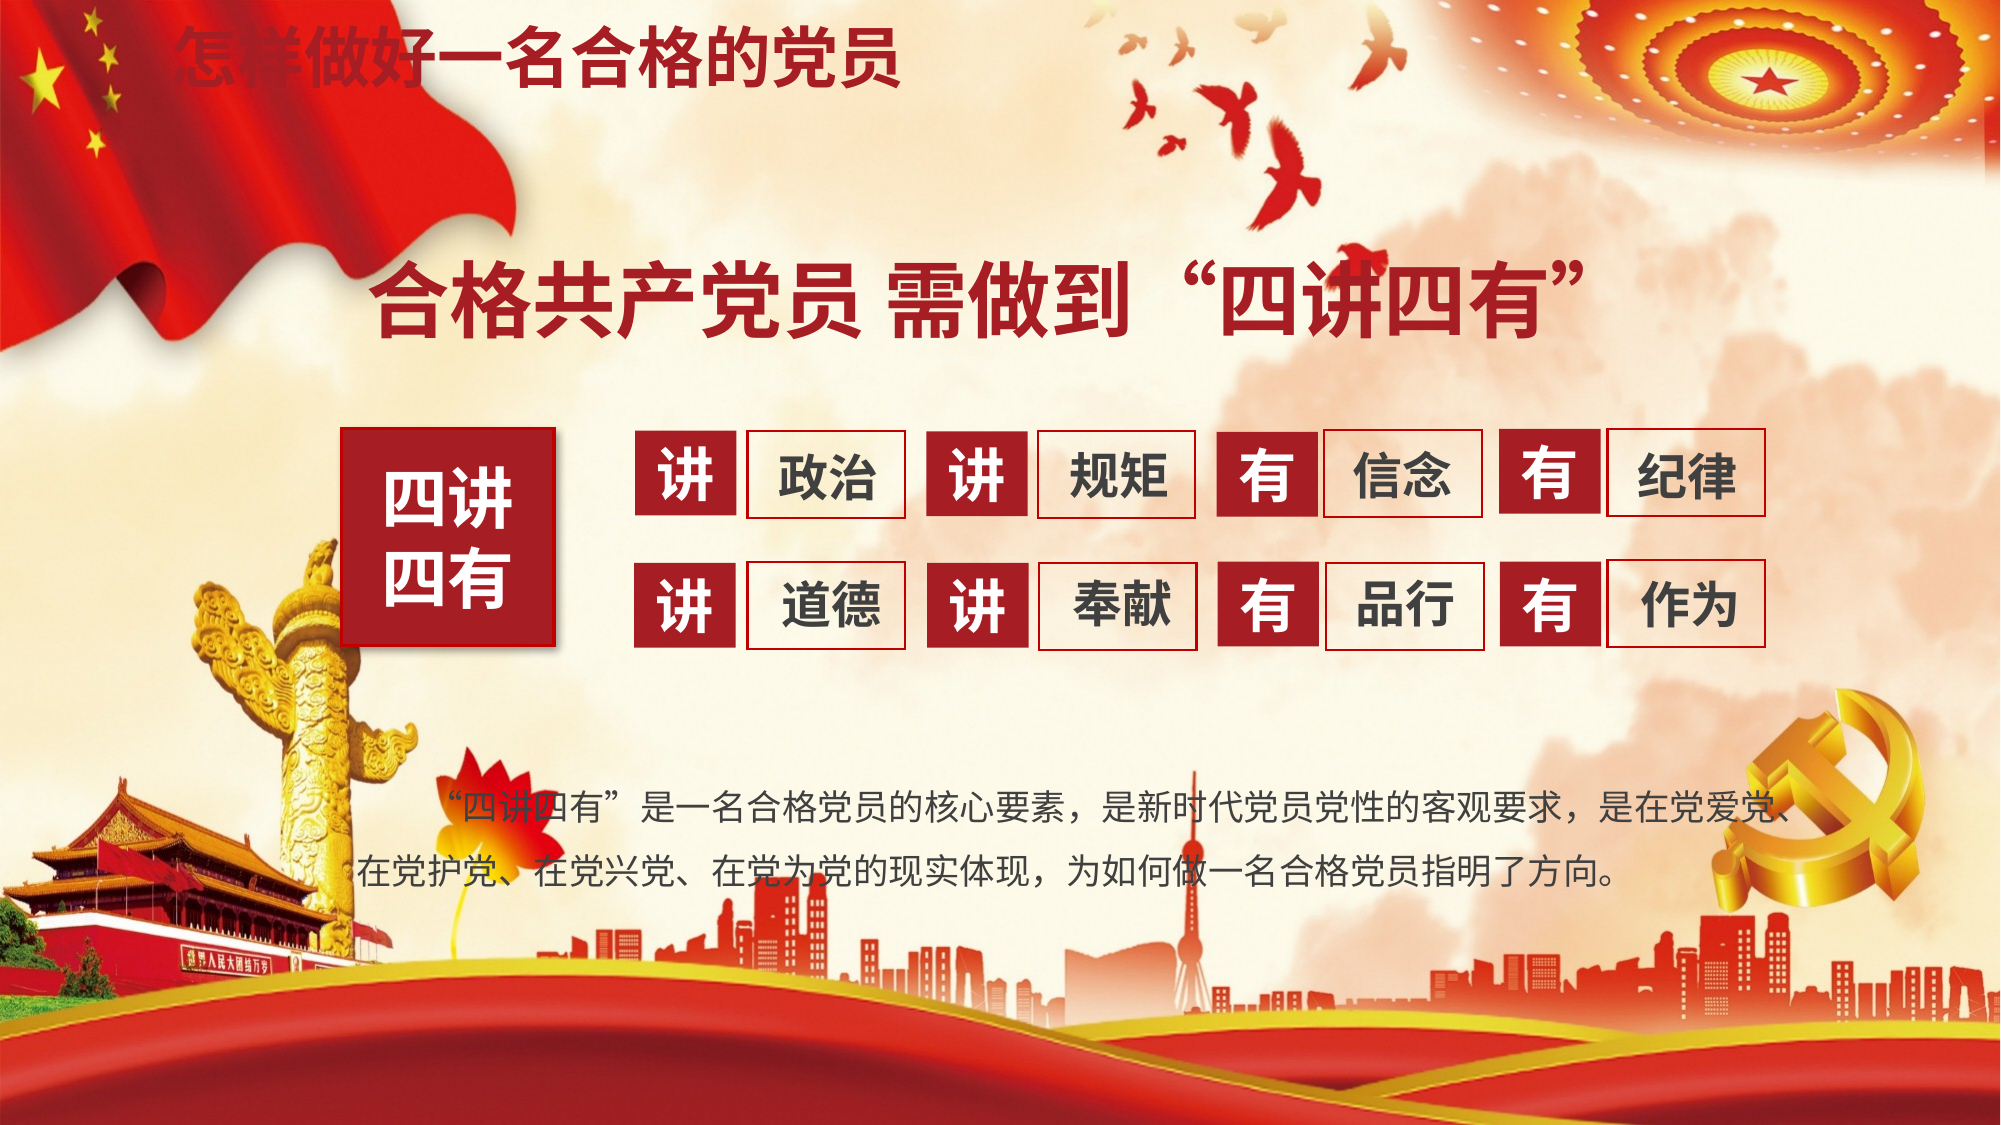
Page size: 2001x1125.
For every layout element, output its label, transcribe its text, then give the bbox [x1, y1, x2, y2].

text_box “四讲四有”是一名合格党员的核心要素，是新时代党员党性的客观要求，是在党爱党、在党护党、在党兴党、在党为党的现实体现，为如何做一名合格党员指明了方向。 [341, 756, 1846, 899]
picture [0, 0, 2001, 1125]
text_box 四讲 四有 [340, 428, 555, 647]
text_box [634, 428, 1766, 650]
title 怎样做好一名合格的党员 [155, 10, 1132, 113]
text_box 合格共产党员 需做到“四讲四有” [351, 240, 1649, 355]
